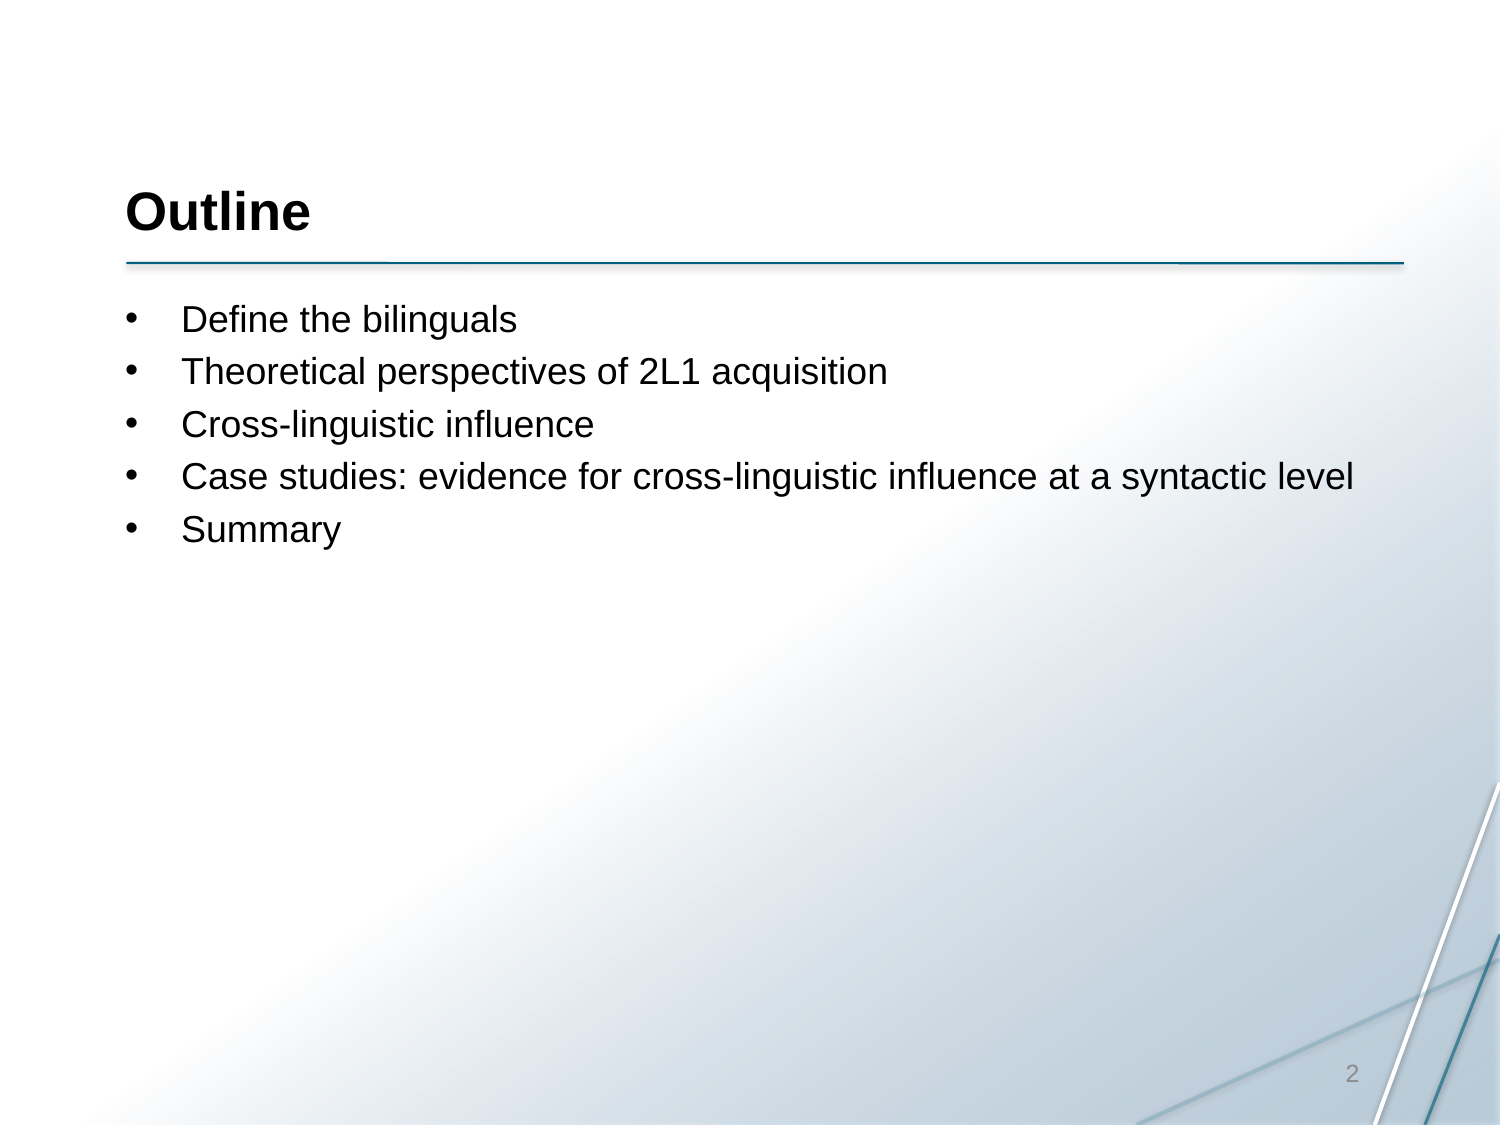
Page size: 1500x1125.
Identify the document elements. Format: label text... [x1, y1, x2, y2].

list Define the bilinguals Theoretical perspectives of 2L1 acquisition Cross-linguistic influence Case studies: evidence for cross-linguistic influence at a syntactic level Summary [109, 287, 1404, 1005]
title Outline [109, 49, 1403, 249]
slide_number 2 [1074, 1042, 1375, 1103]
